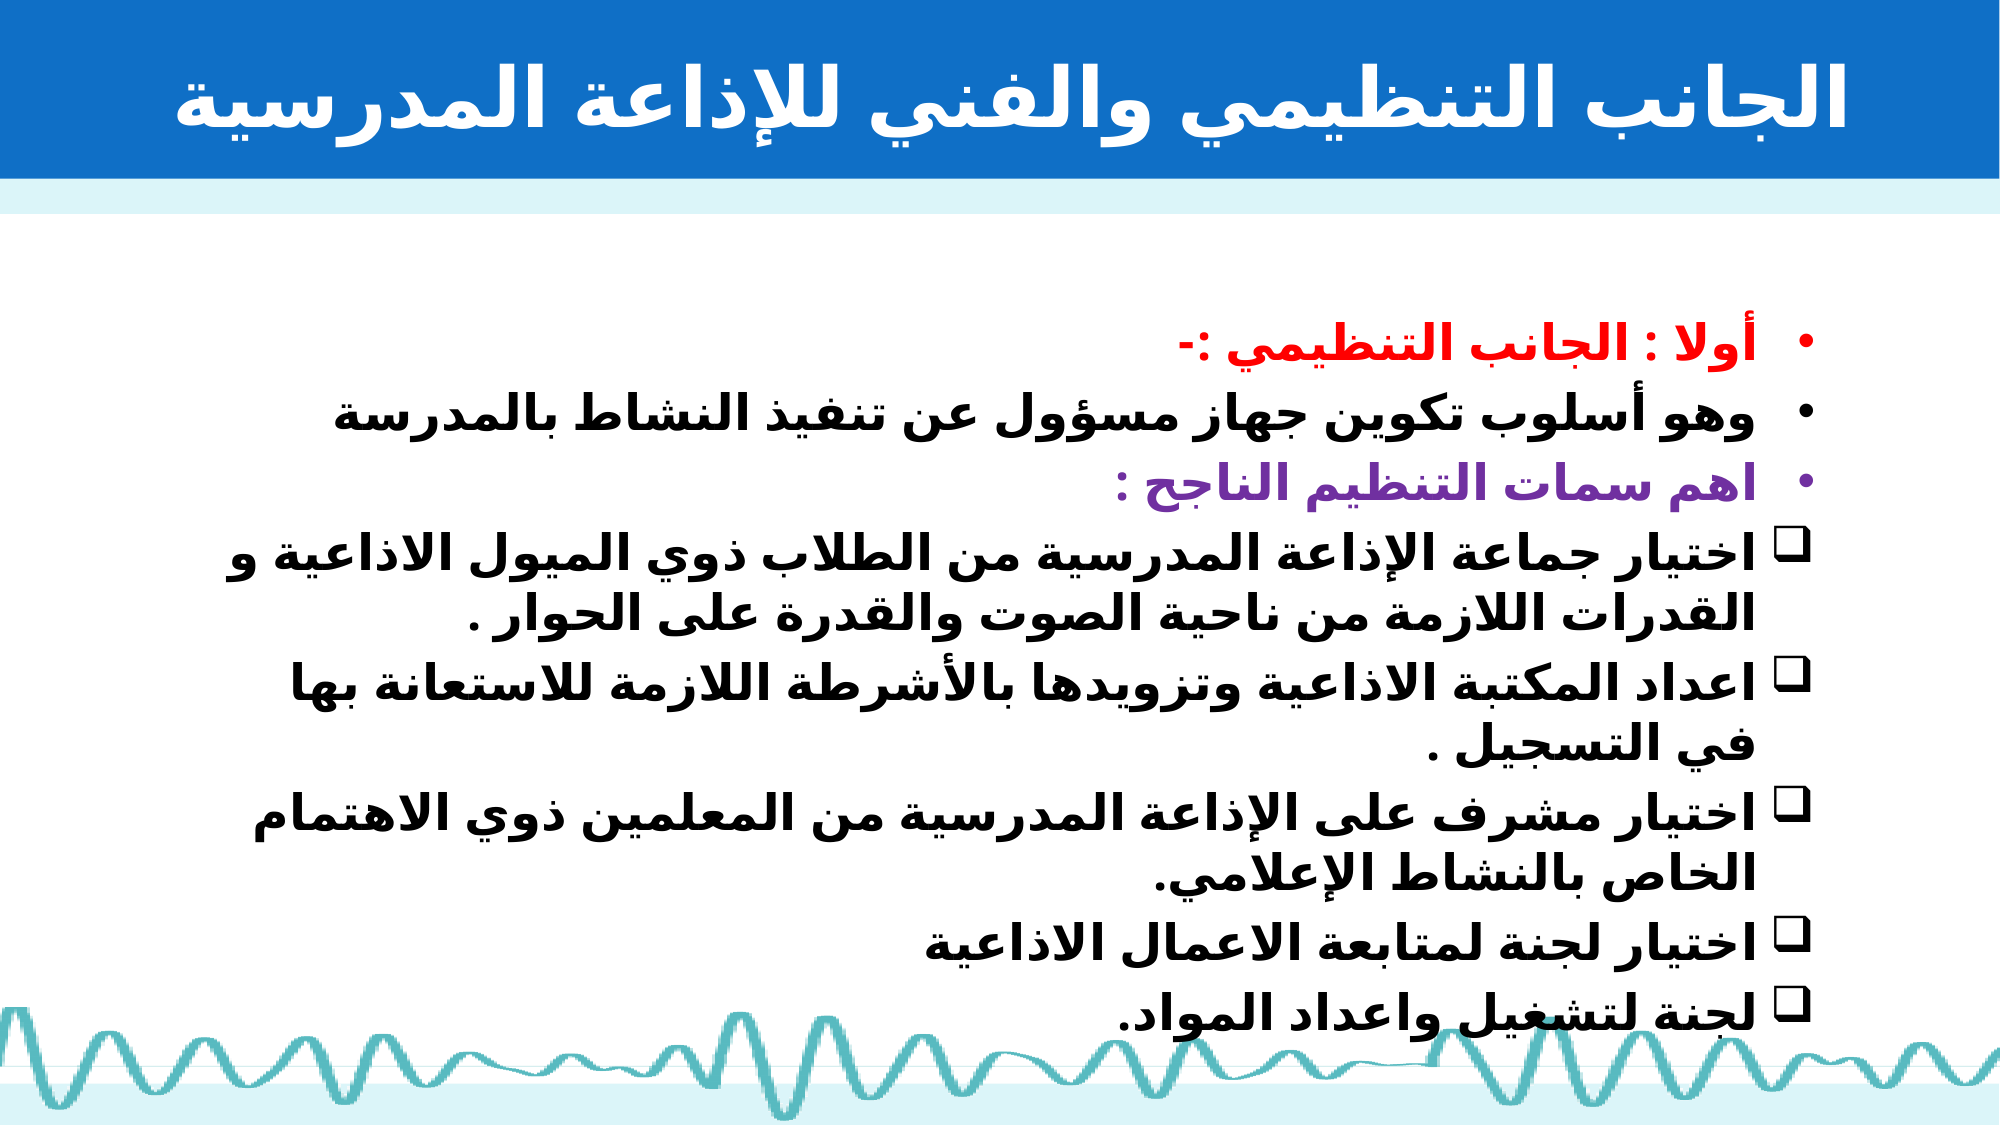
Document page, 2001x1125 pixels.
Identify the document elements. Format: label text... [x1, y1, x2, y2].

title الجانب التنظيمي والفني للإذاعة المدرسية [102, 0, 1903, 188]
list أولا : الجانب التنظيمي :- وهو أسلوب تكوين جهاز مسؤول عن تنفيذ النشاط بالمدرسة اهم سمات التنظيم الناجح : اختيار جماعة الإذاعة المدرسية من الطلاب ذوي الميول الاذاعية و القدرات اللازمة من ناحية الصوت والقدرة على الحوار . اعداد المكتبة الاذاعية وتزويدها بالأشرطة اللازمة للاستعانة بها في التسجيل . اختيار مشرف على الإذاعة المدرسية من المعلمين ذوي الاهتمام الخاص بالنشاط الإعلامي. اختيار لجنة لمتابعة الاعمال الاذاعية لجنة لتشغيل واعداد المواد. [190, 302, 1830, 963]
